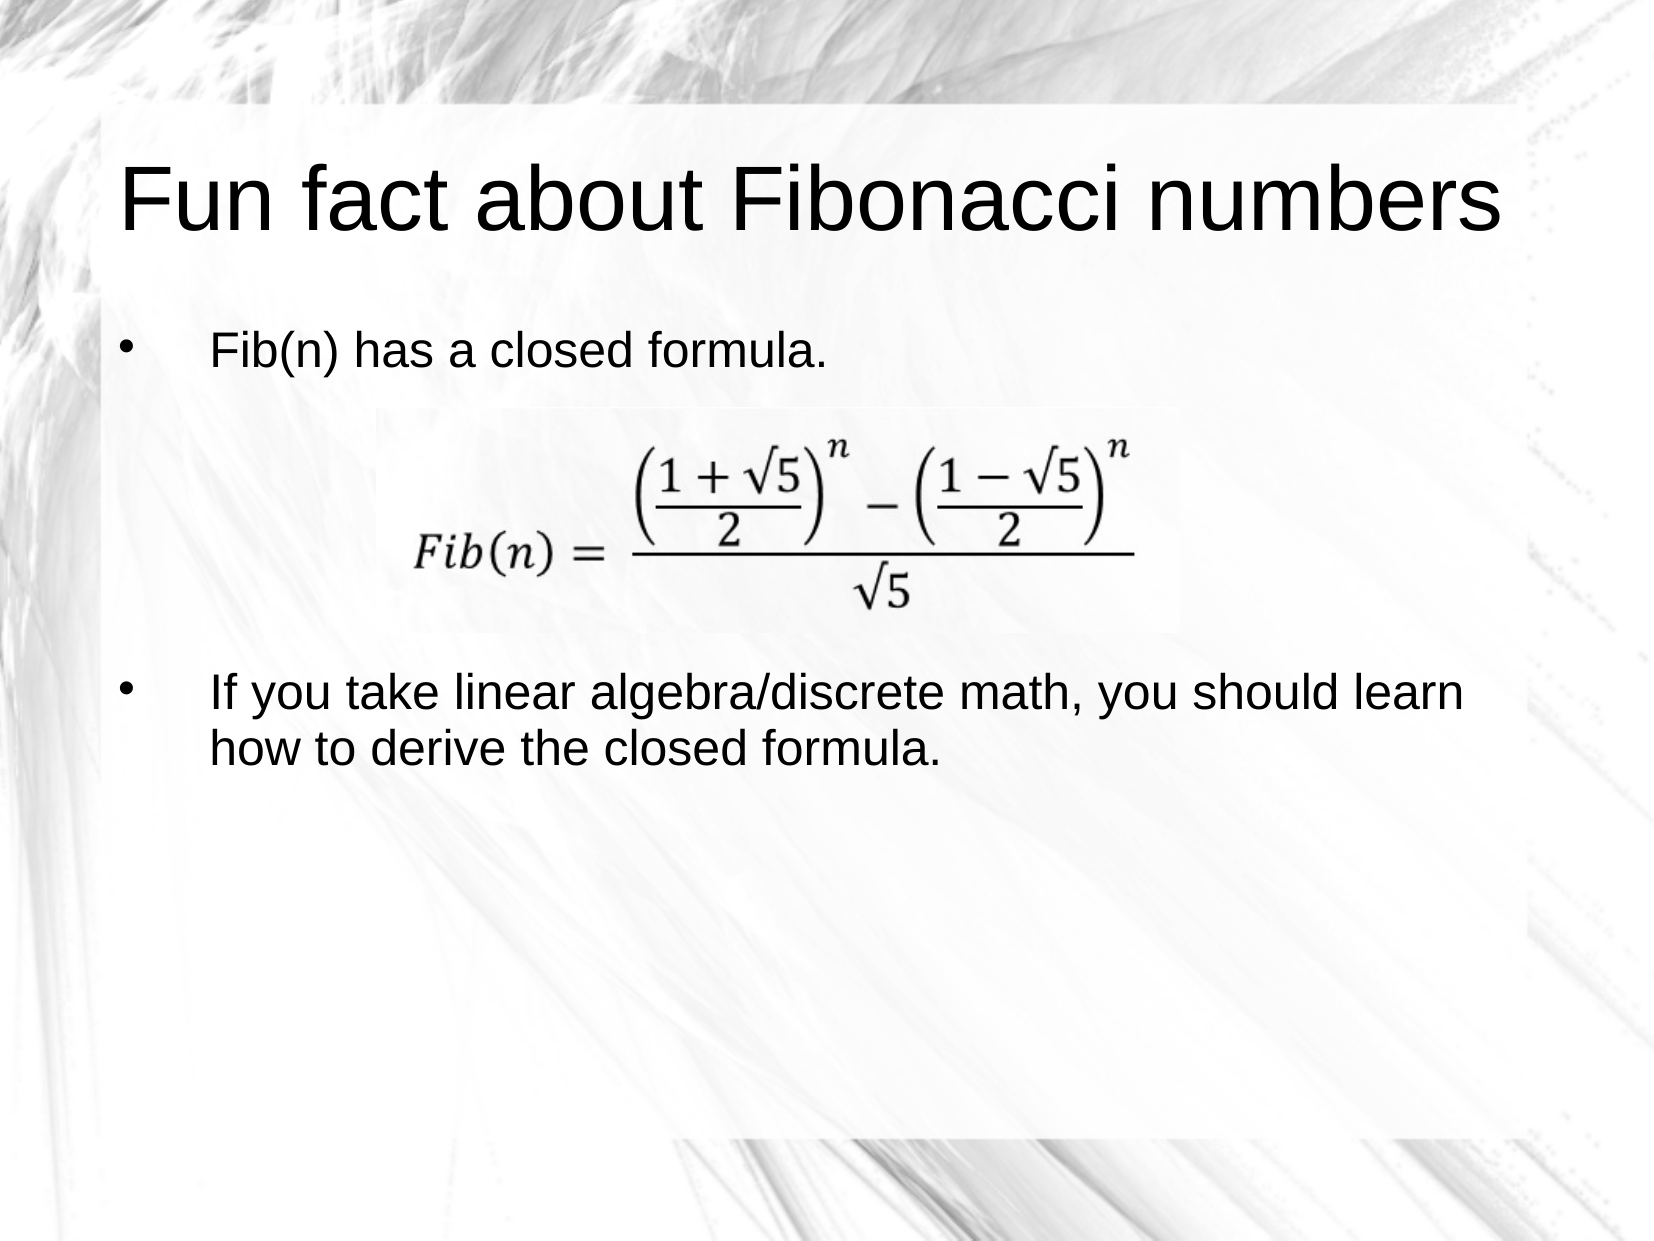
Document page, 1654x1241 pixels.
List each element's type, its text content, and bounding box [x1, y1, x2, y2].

title Fun fact about Fibonacci numbers [118, 93, 1506, 299]
picture [0, 0, 1654, 1241]
list Fib(n) has a closed formula. If you take linear algebra/discrete math, you should learn how to derive the closed formula. [118, 319, 1571, 1180]
